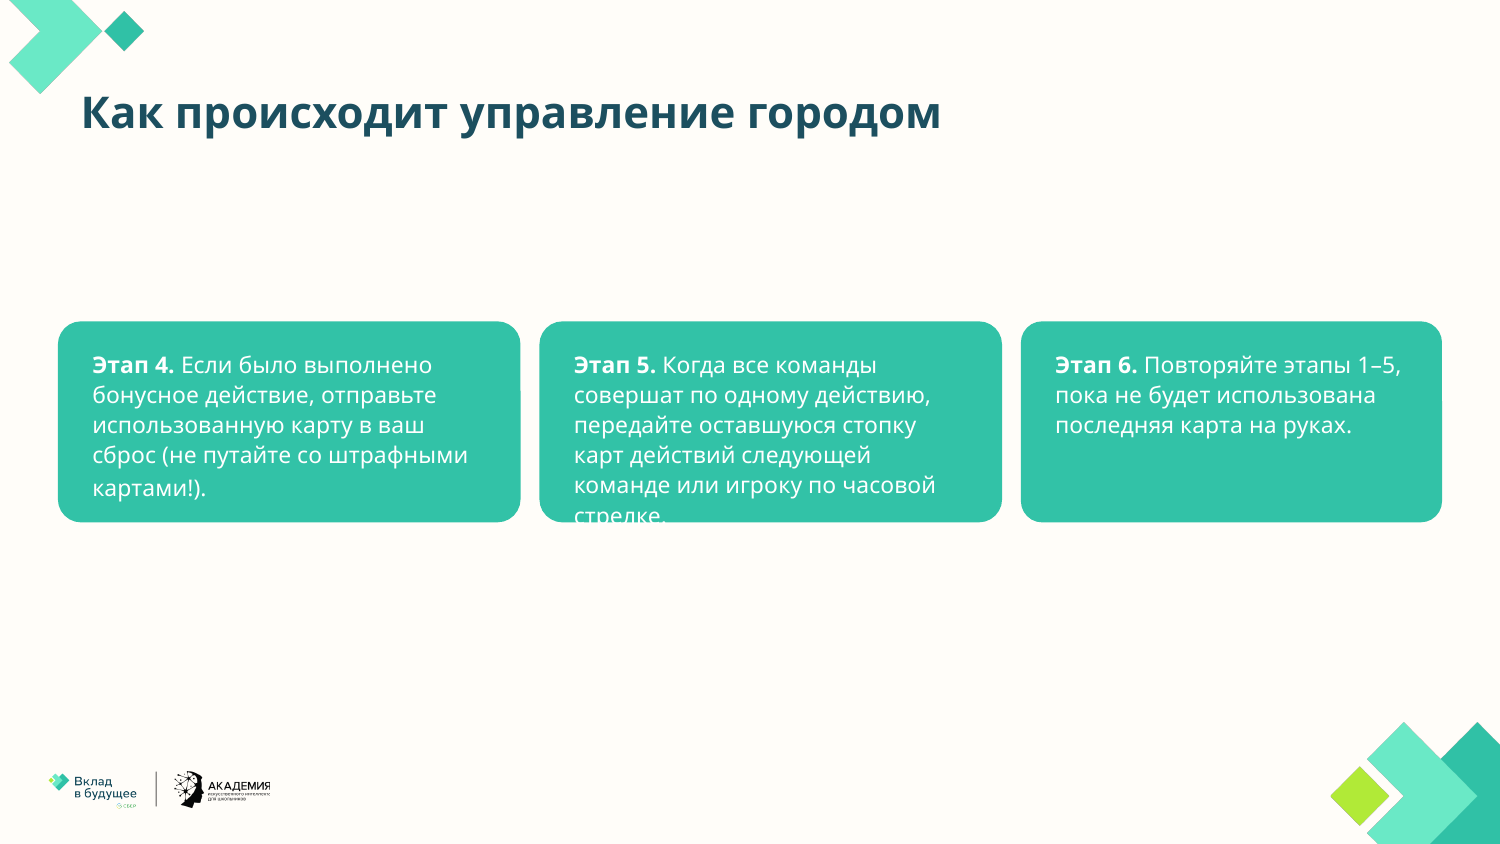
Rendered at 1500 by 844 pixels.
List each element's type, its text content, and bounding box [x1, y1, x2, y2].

picture [9, 0, 144, 94]
text_box [1023, 323, 1440, 521]
text_box [541, 323, 1000, 521]
picture [1330, 722, 1500, 844]
text_box Как происходит управление городом [73, 71, 1077, 145]
text_box Этап 5. Когда все команды совершат по одному действию, передайте оставшуюся стопку карт действий следующей команде или игроку по часовой стрелке. [566, 340, 978, 537]
picture [31, 756, 270, 826]
text_box Этап 6. Повторяйте этапы 1–5, пока не будет использована последняя карта на руках. [1047, 340, 1416, 446]
text_box [60, 323, 519, 521]
text_box Этап 4. Если было выполнено бонусное действие, отправьте использованную карту в ваш сброс (не путайте со штрафными картами!). [84, 340, 496, 509]
